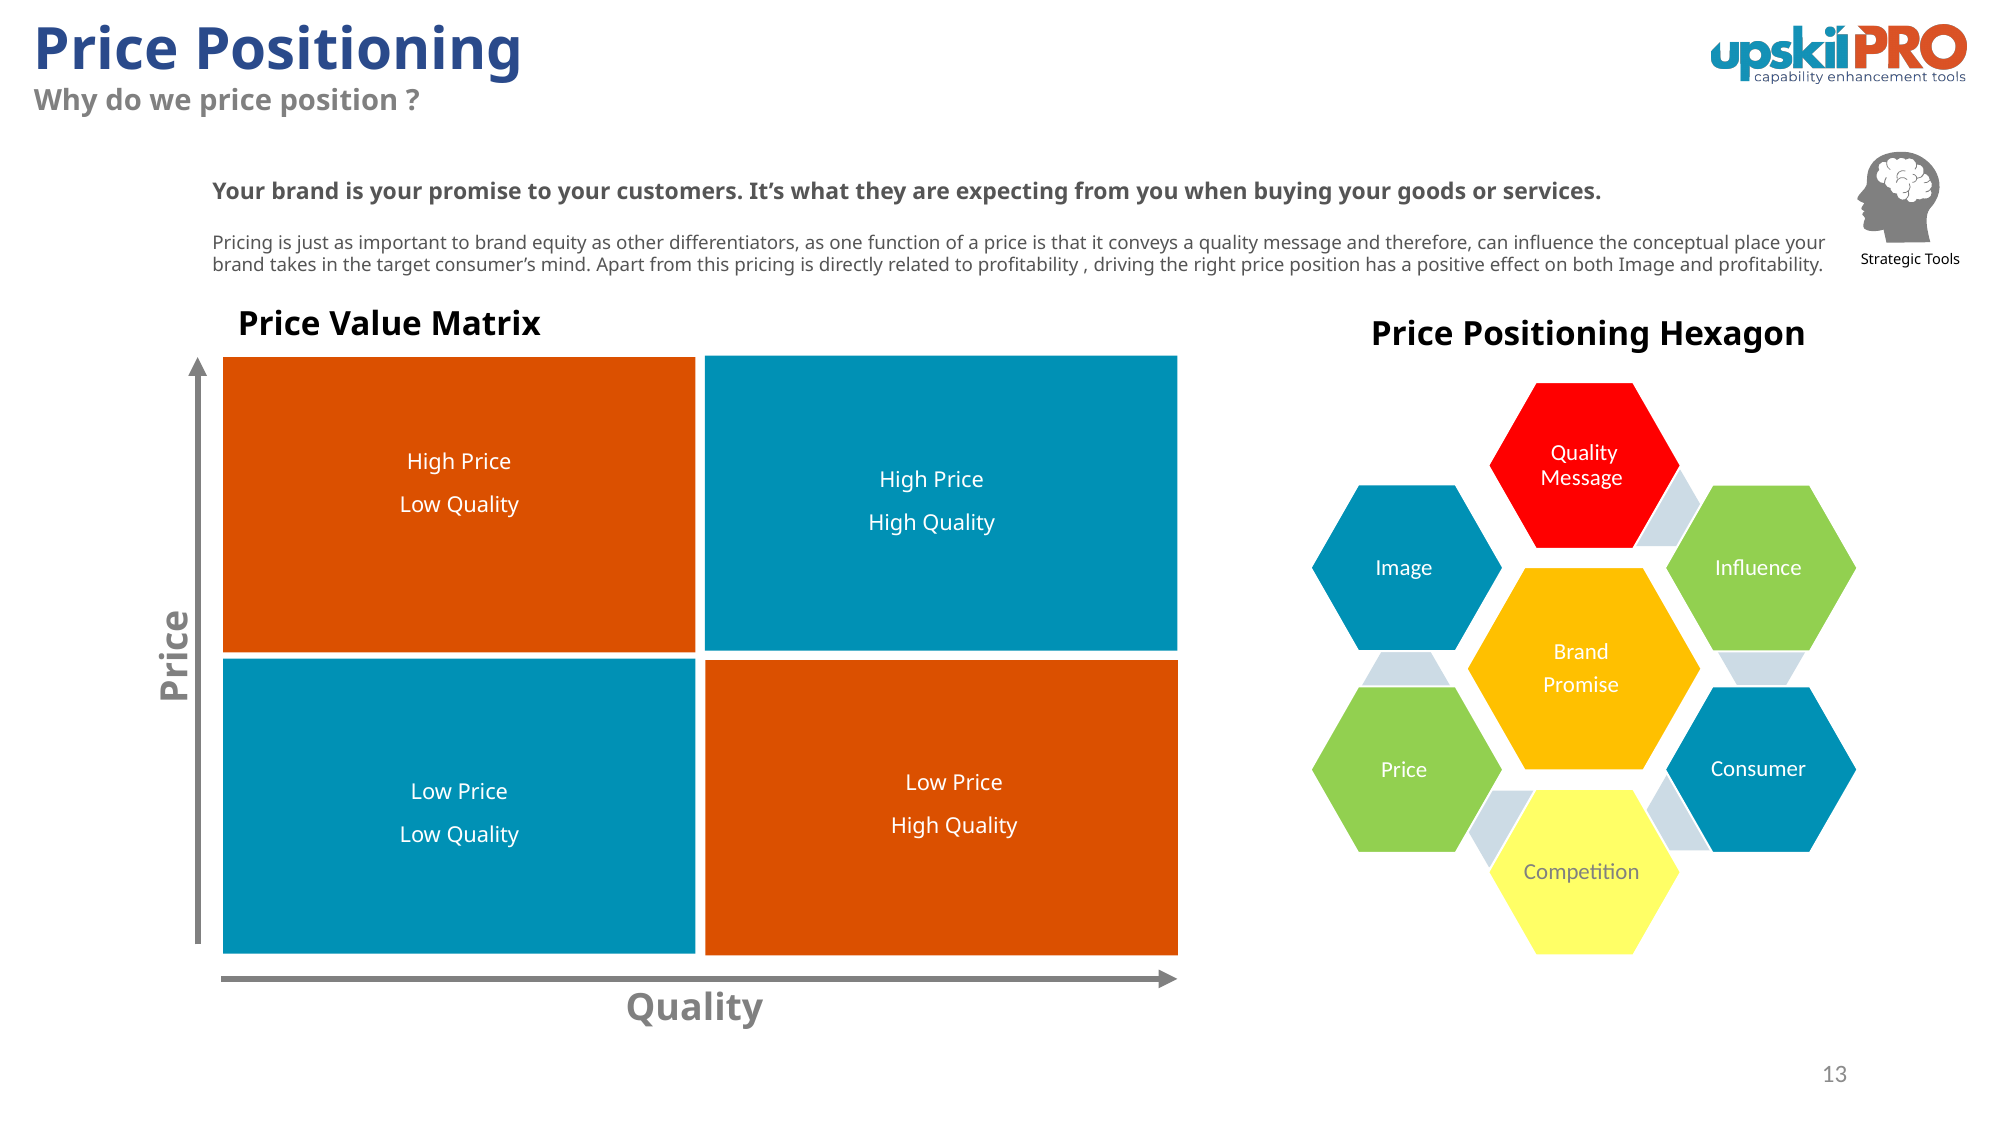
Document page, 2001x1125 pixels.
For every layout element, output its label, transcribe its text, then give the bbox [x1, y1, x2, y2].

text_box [1226, 382, 1942, 956]
text_box Price Value Matrix [223, 294, 855, 350]
text_box Price Positioning Why do we price position ? [19, 3, 1598, 159]
slide_number 13 [1412, 1042, 1863, 1103]
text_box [133, 355, 1178, 1044]
picture [1711, 24, 1967, 85]
text_box Price Positioning Hexagon [1356, 304, 1829, 360]
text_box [1825, 151, 2000, 276]
text_box Your brand is your promise to your customers. It’s what they are expecting from you when buying your goods or services. Pricing is just as important to brand equity as other differentiators, as one function of a price is that it conveys a quality message and therefore, can influence the conceptual place your brand takes in the target consumer’s mind. Apart from this pricing is directly related to profitability , driving the right price position has a positive effect on both Image and profitability. [197, 169, 1843, 283]
